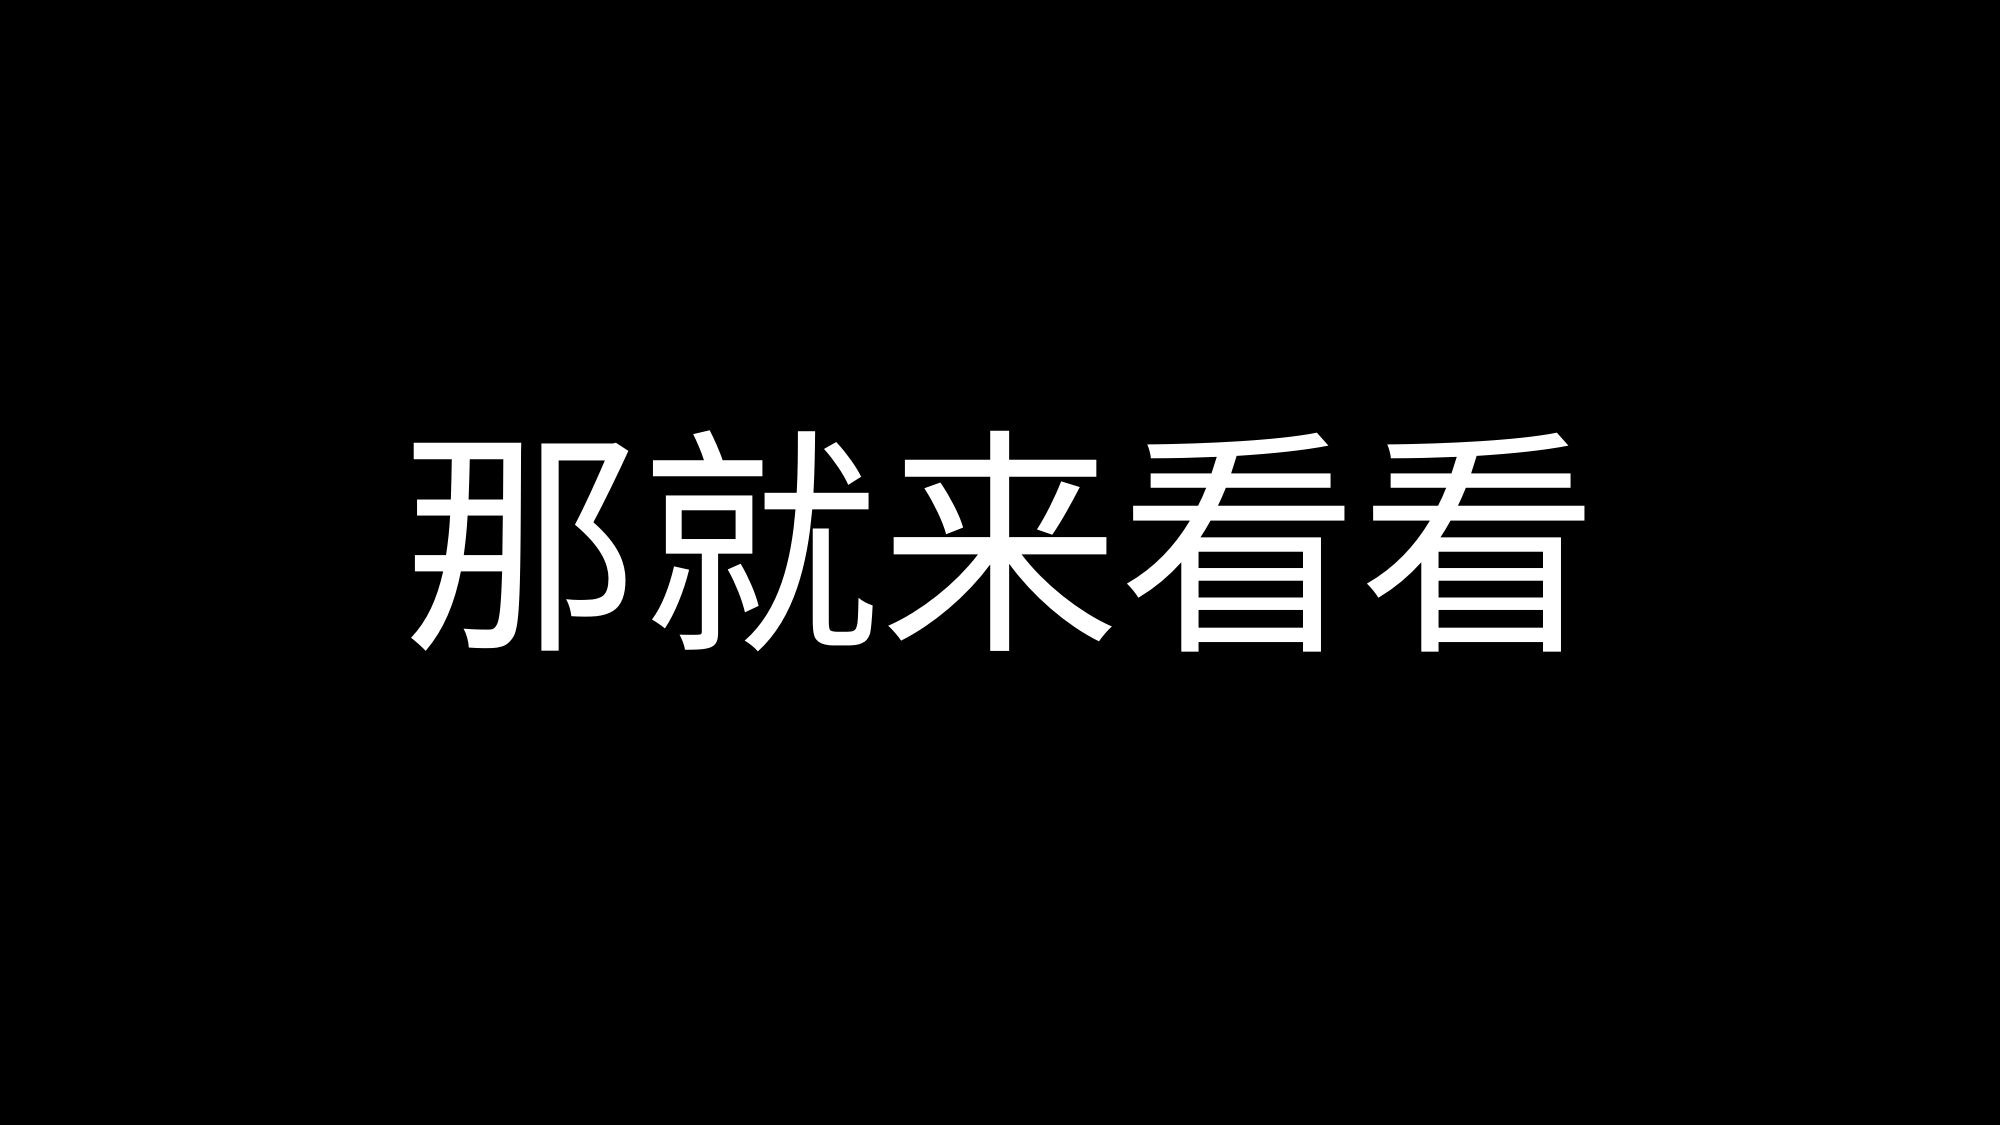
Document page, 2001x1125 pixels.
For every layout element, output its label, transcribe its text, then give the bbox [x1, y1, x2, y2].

text_box 那就来看看 [386, 385, 1614, 689]
